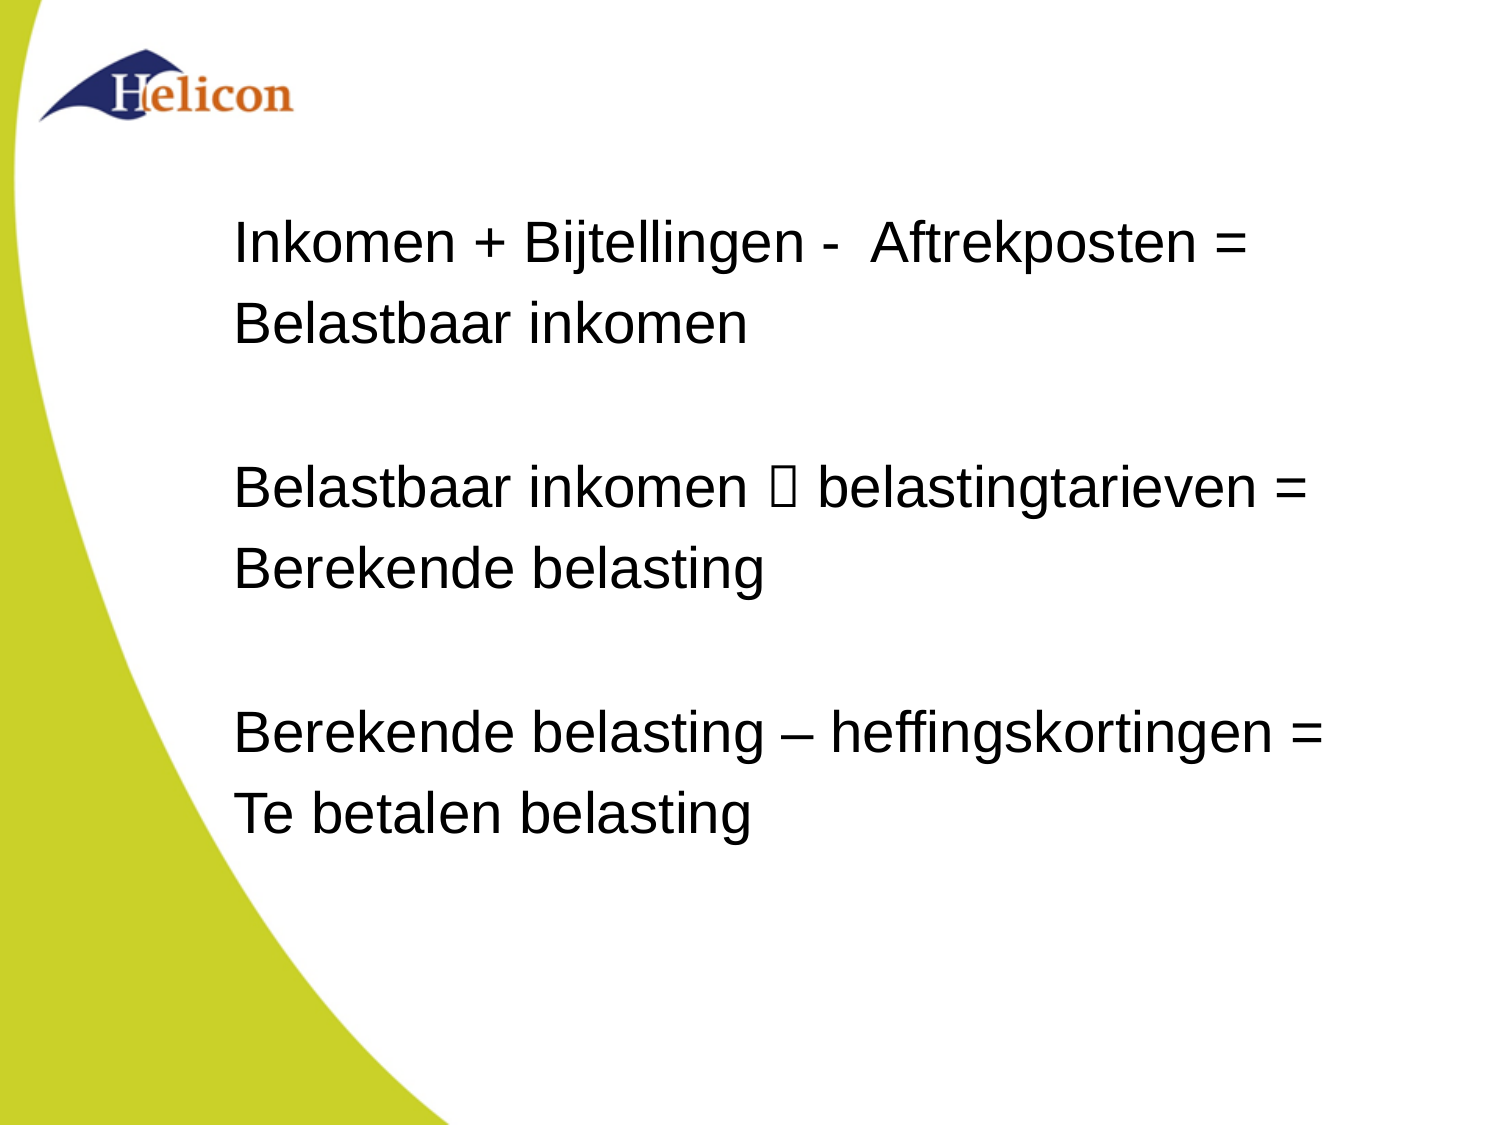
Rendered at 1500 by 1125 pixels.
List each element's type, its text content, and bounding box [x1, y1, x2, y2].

picture [0, 0, 1500, 1125]
list Inkomen + Bijtellingen - Aftrekposten = Belastbaar inkomen Belastbaar inkomen  belastingtarieven = Berekende belasting Berekende belasting – heffingskortingen = Te betalen belasting [218, 196, 1500, 1005]
